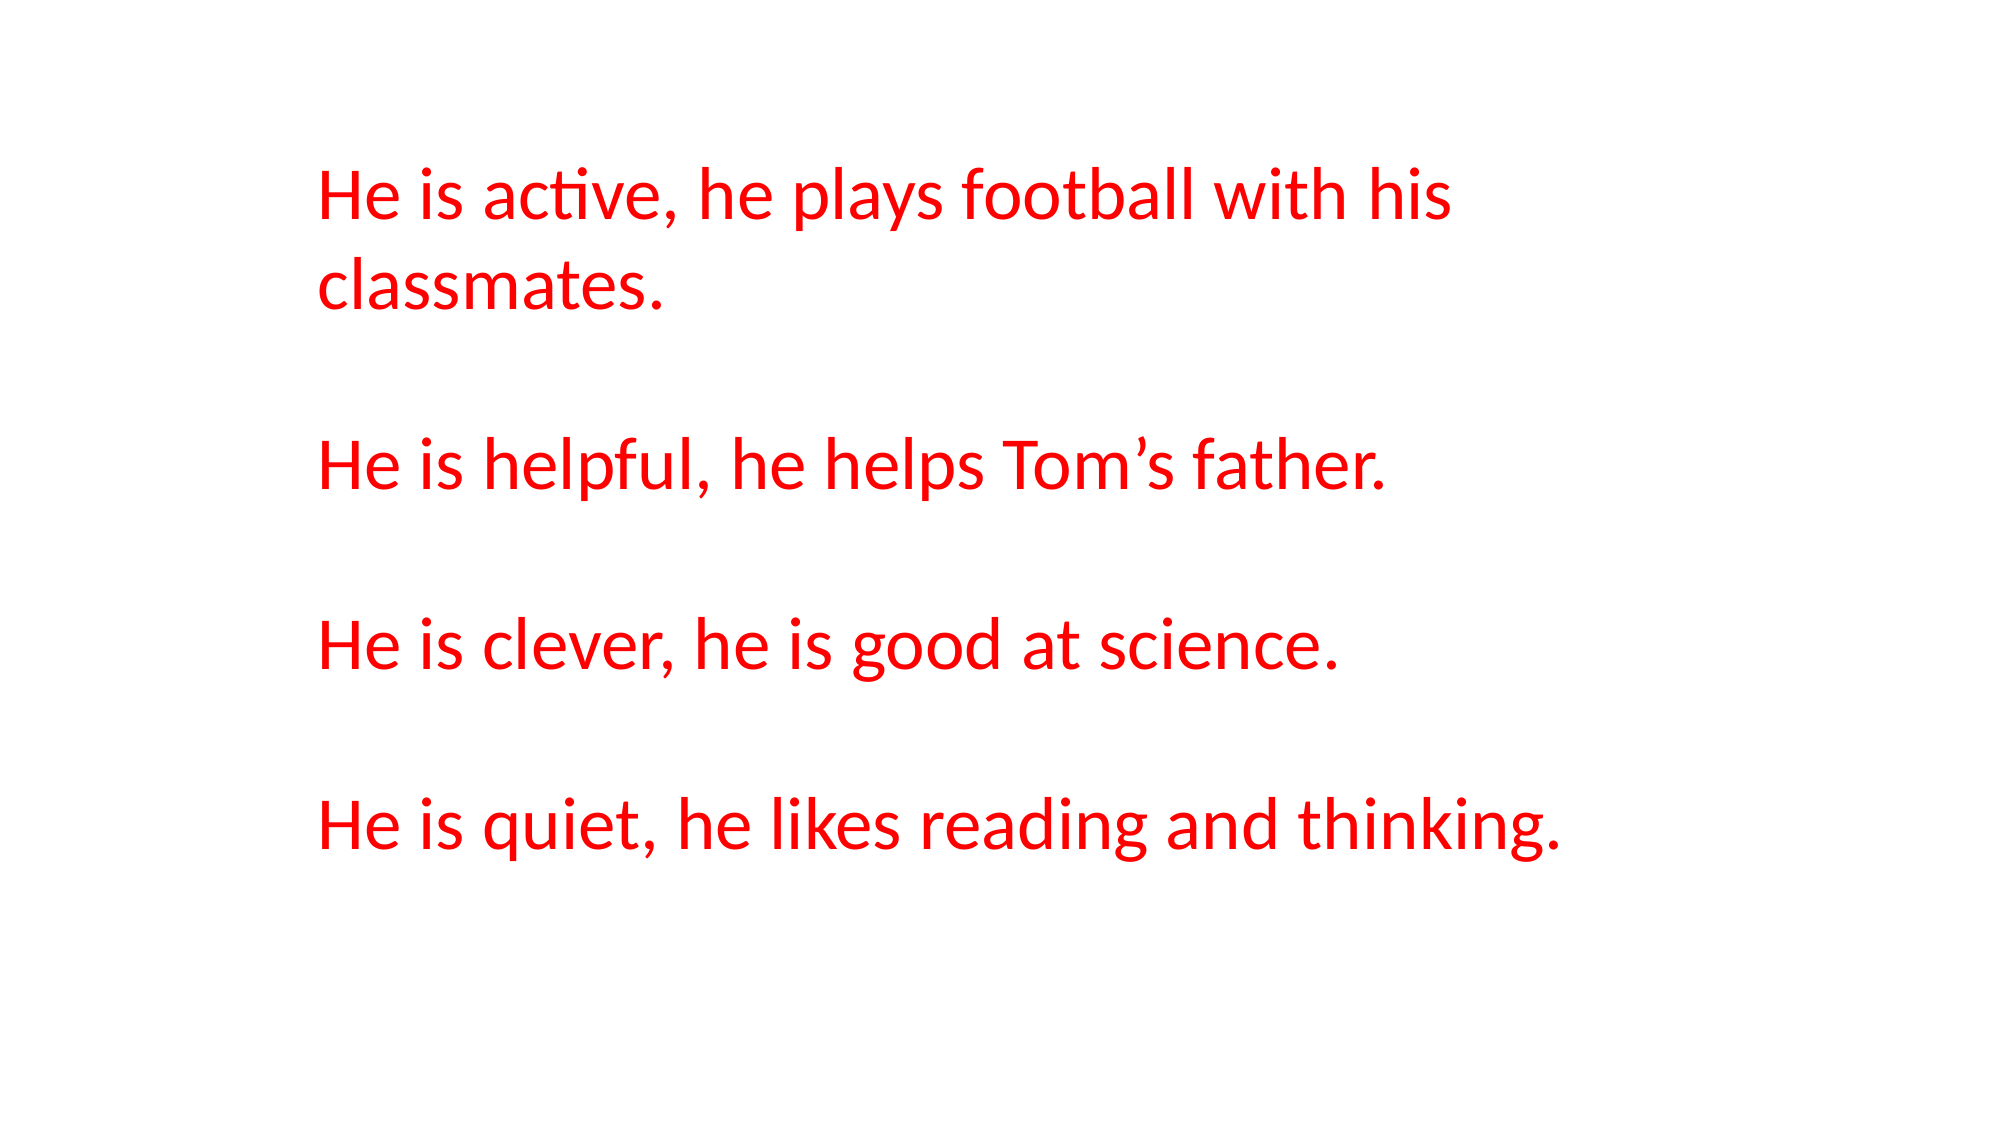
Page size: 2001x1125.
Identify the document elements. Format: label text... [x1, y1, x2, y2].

text_box He is active, he plays football with his classmates. He is helpful, he helps Tom’s father. He is clever, he is good at science. He is quiet, he likes reading and thinking. [303, 137, 1662, 872]
